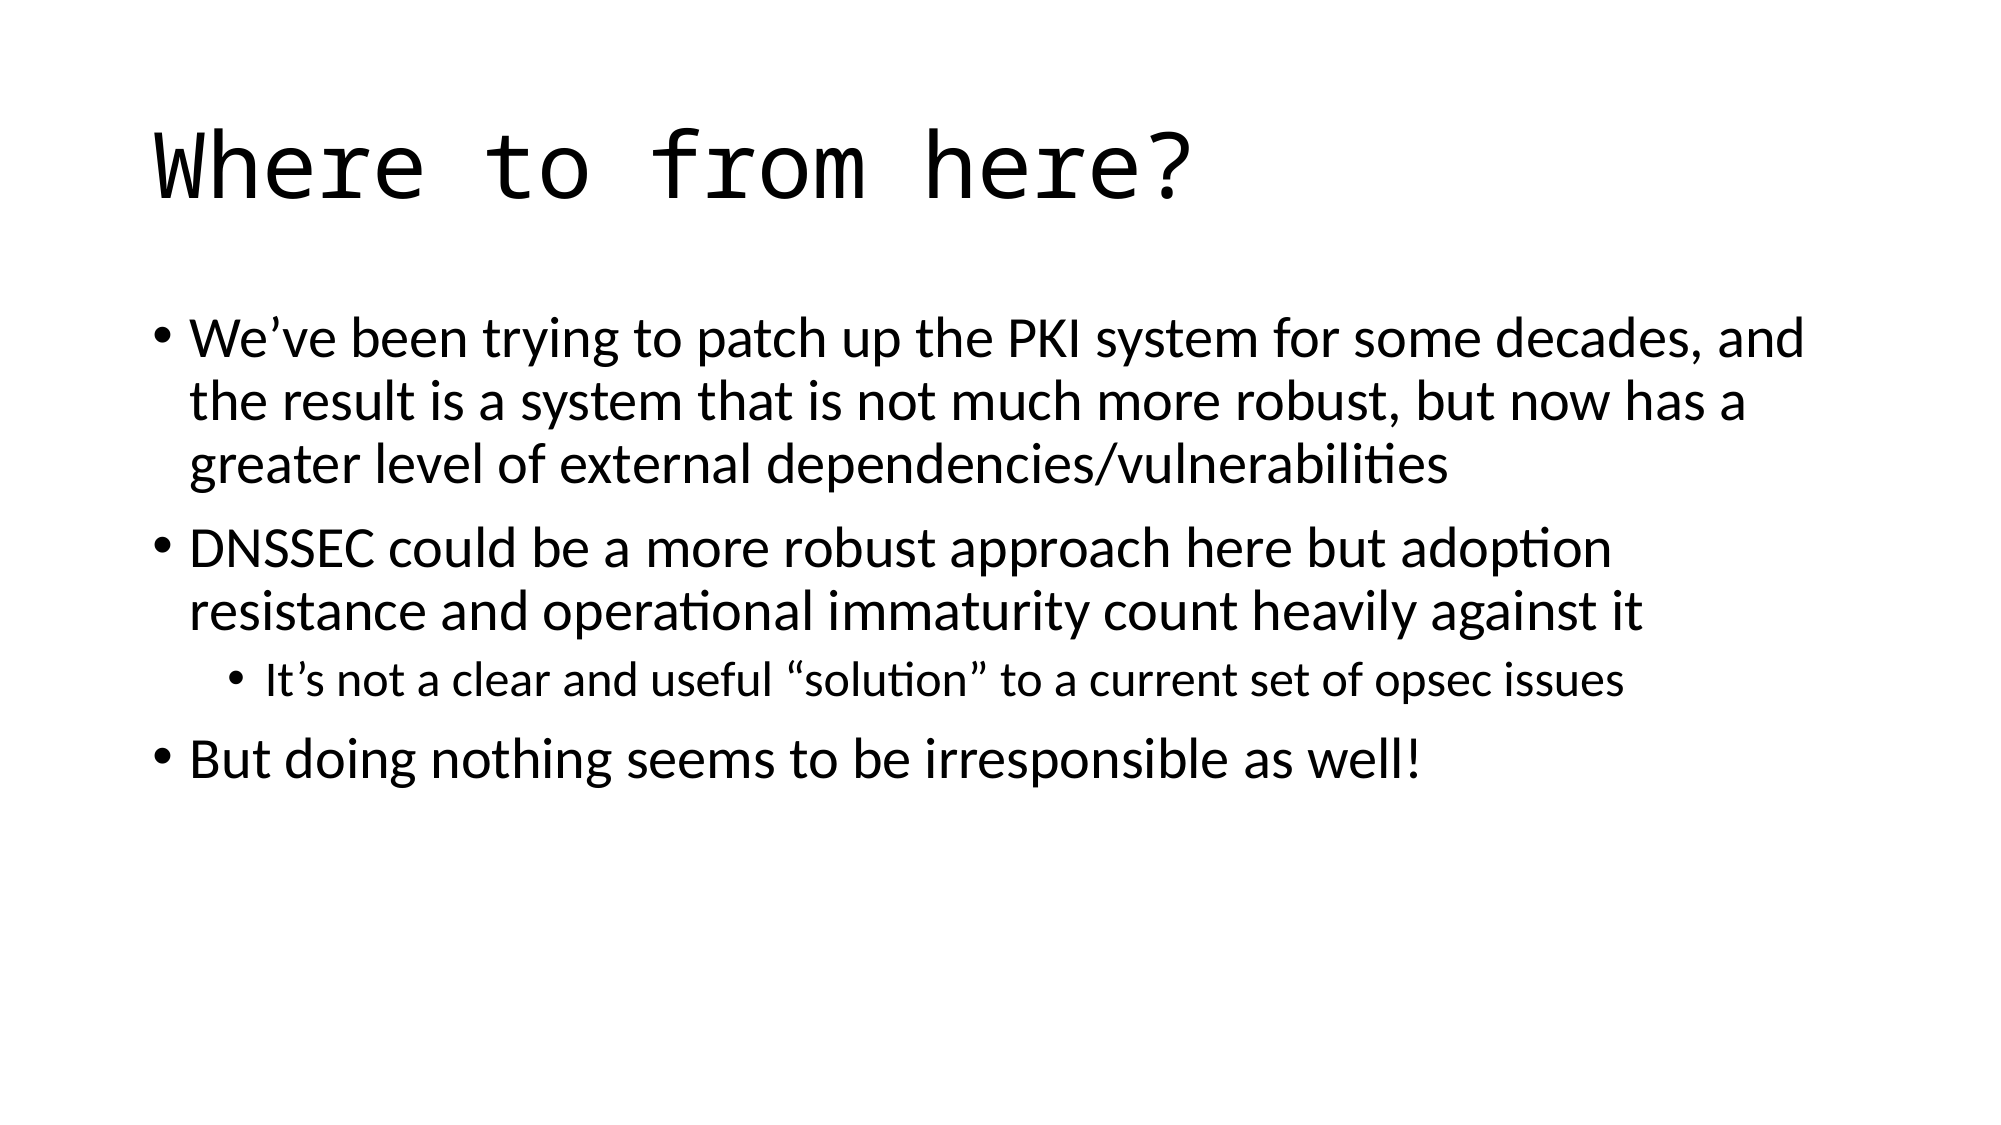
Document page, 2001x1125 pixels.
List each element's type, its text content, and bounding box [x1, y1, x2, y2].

list We’ve been trying to patch up the PKI system for some decades, and the result is a system that is not much more robust, but now has a greater level of external dependencies/vulnerabilities DNSSEC could be a more robust approach here but adoption resistance and operational immaturity count heavily against it It’s not a clear and useful “solution” to a current set of opsec issues But doing nothing seems to be irresponsible as well! [137, 299, 1863, 1014]
title Where to from here? [137, 59, 1863, 278]
